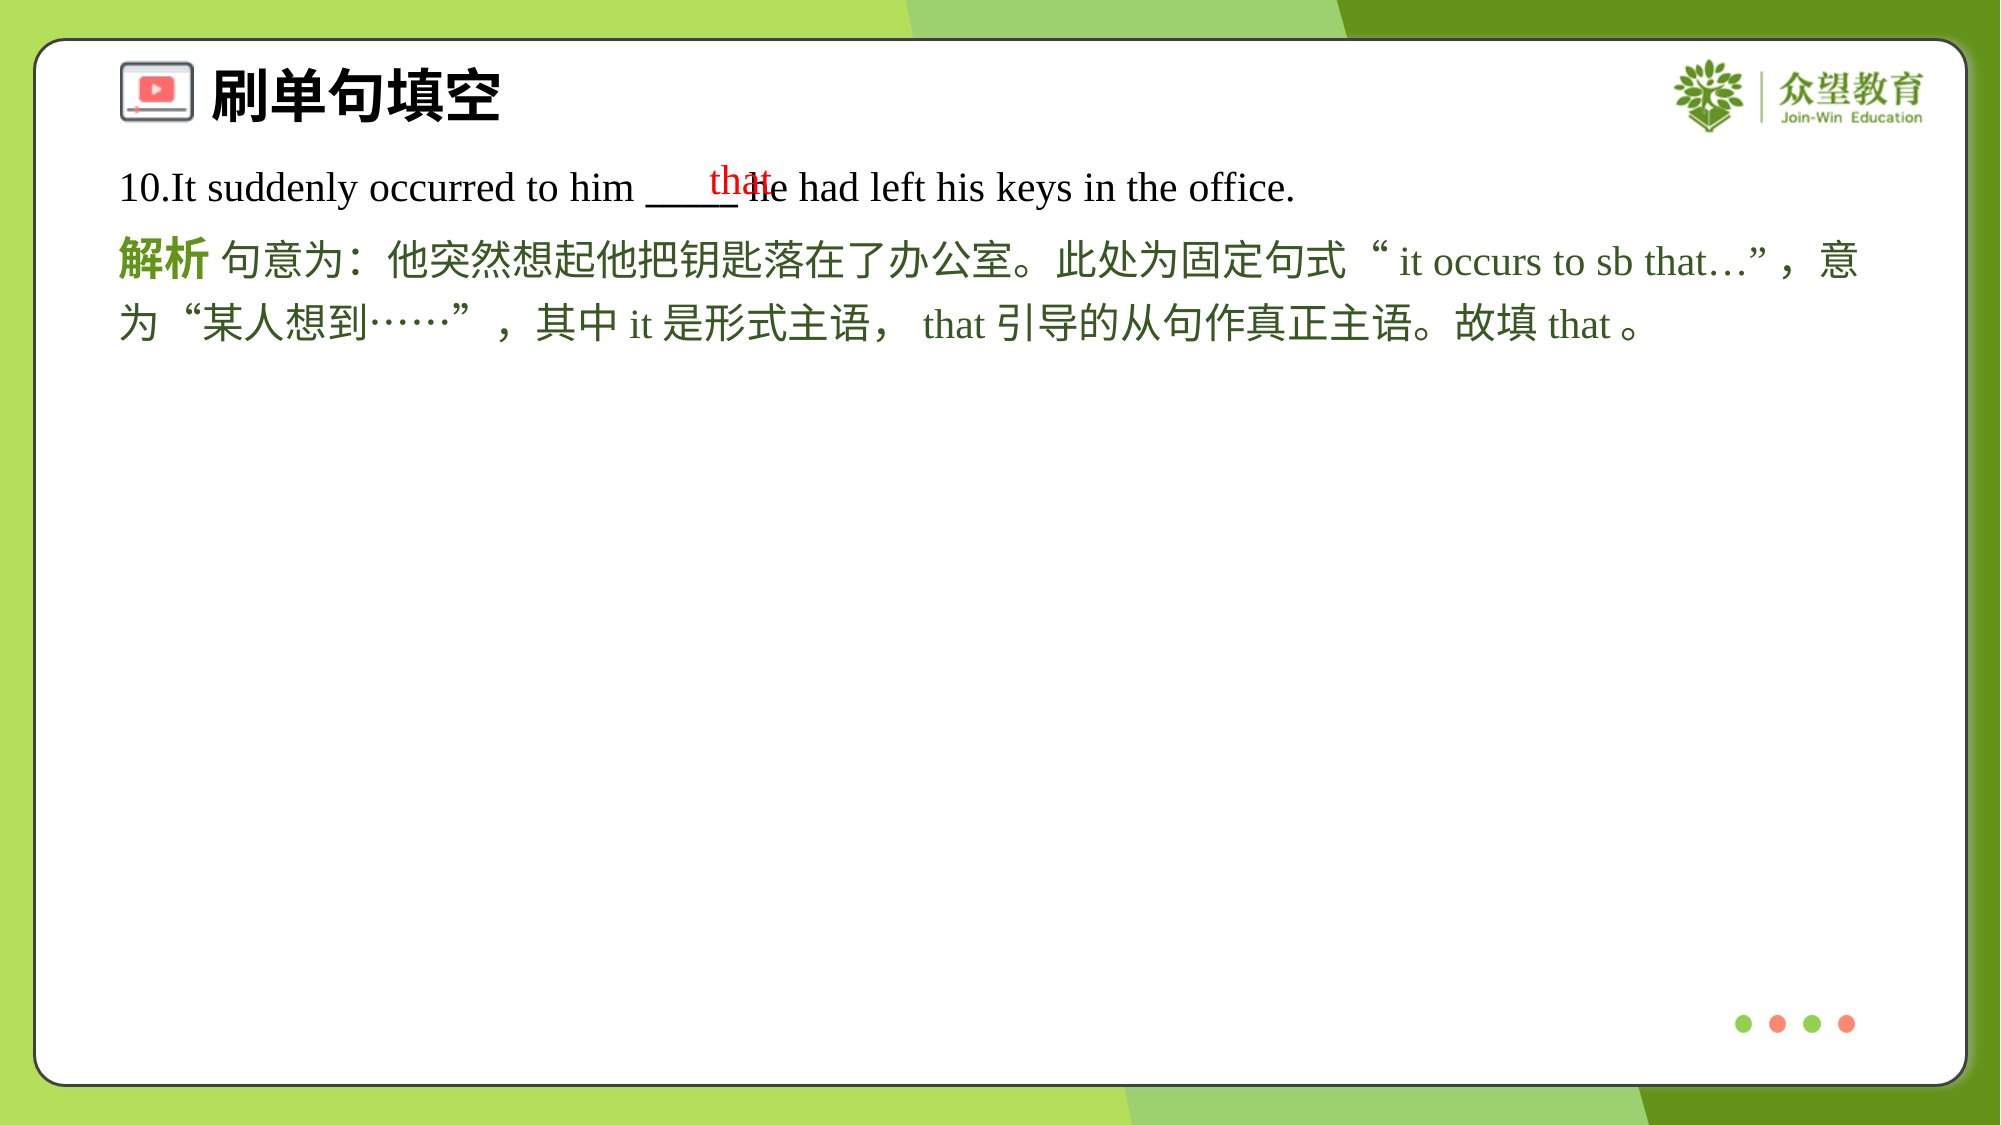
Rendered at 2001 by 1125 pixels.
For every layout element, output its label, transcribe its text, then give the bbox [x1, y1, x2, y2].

text_box 10.It suddenly occurred to him _____ he had left his keys in the office. [118, 146, 1883, 204]
text_box 解析 句意为：他突然想起他把钥匙落在了办公室。此处为固定句式“it occurs to sb that…”，意为“某人想到……”，其中it是形式主语，that引导的从句作真正主语。故填that。 [118, 215, 1883, 466]
picture [0, 0, 2000, 1125]
text_box that [704, 140, 777, 199]
